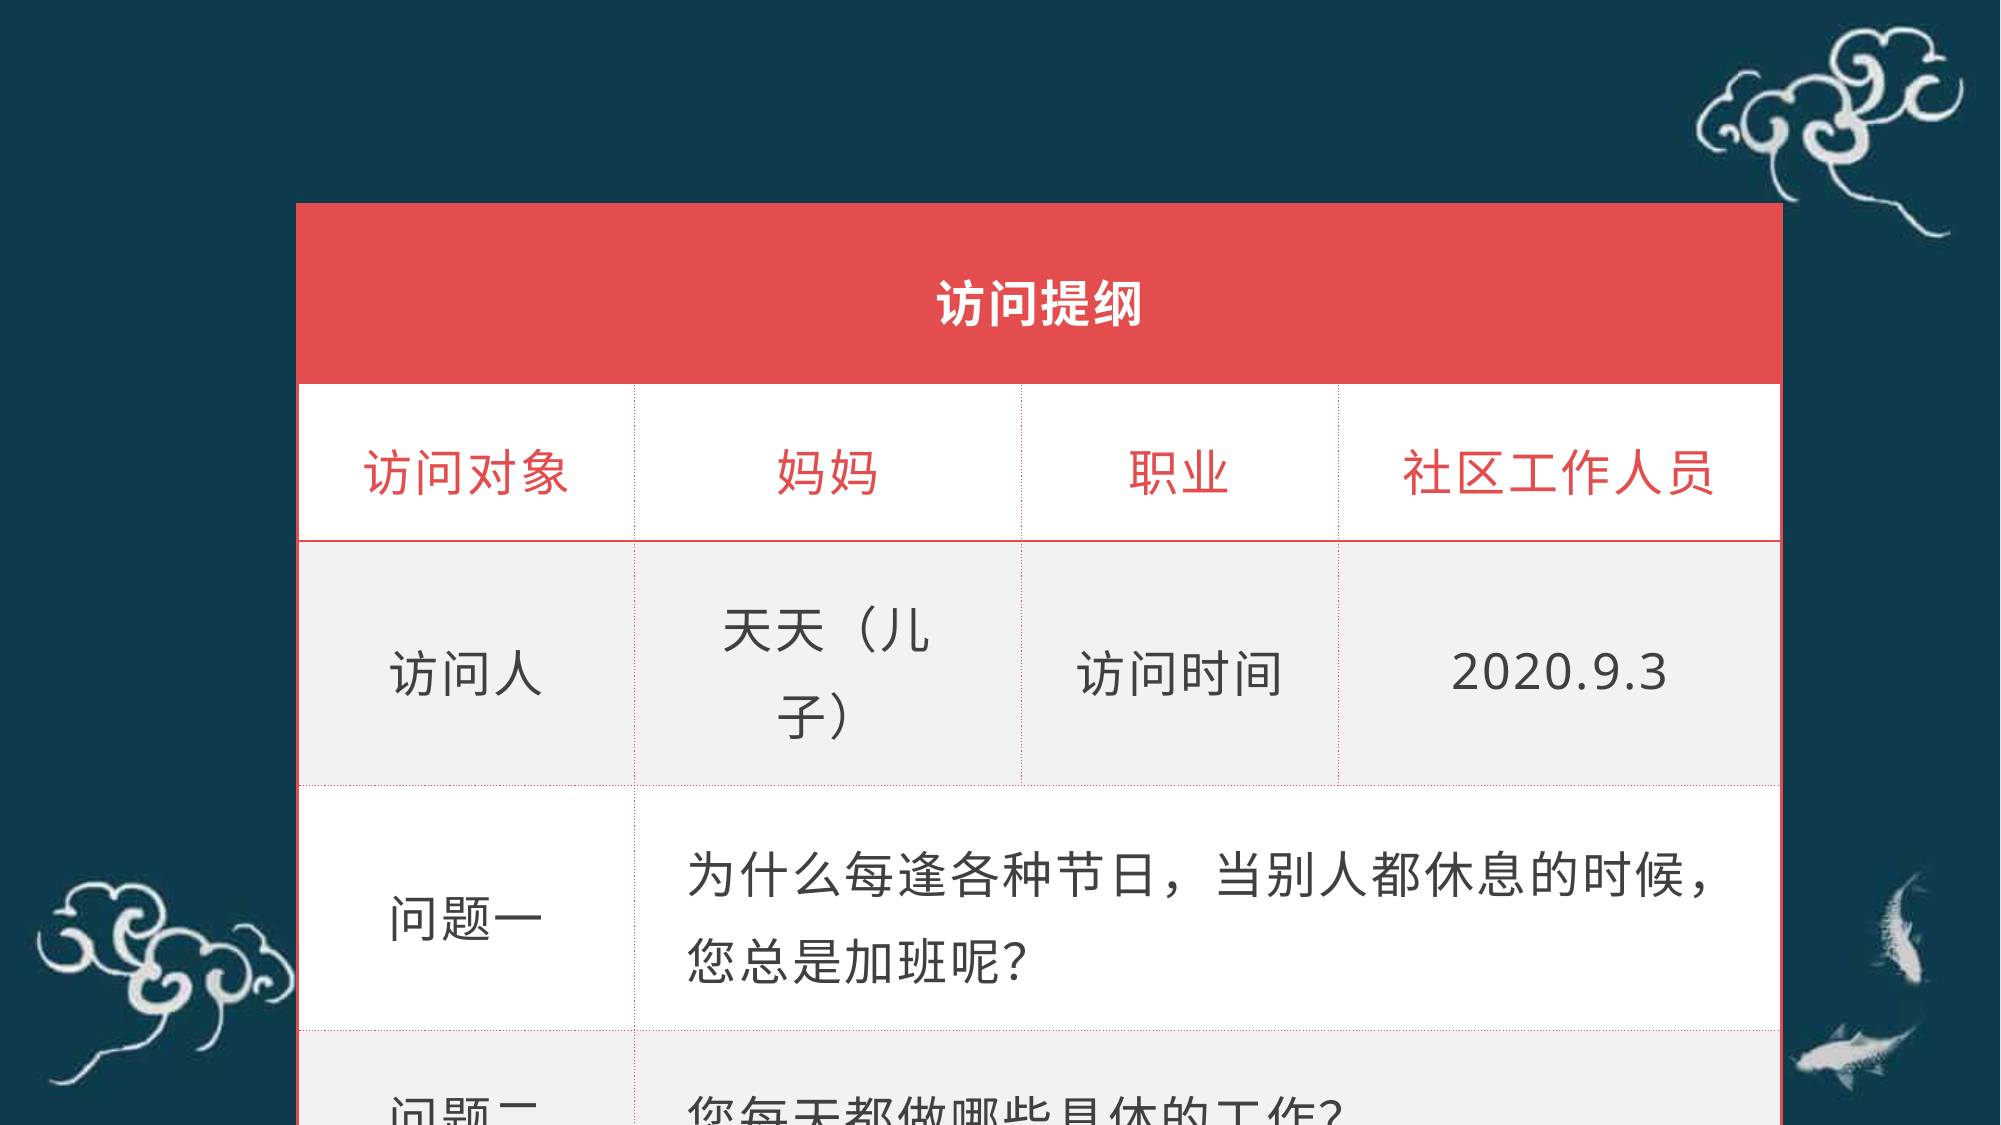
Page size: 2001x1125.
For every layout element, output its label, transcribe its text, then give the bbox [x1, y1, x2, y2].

table_cell 2020.9.3 [1338, 542, 1780, 786]
table_cell 您每天都做哪些具体的工作？ [635, 1030, 1780, 1125]
table_cell 社区工作人员 [1338, 384, 1780, 540]
table_cell 问题二 [299, 1030, 635, 1125]
table_cell 妈妈 [635, 384, 1021, 540]
table_header 访问提纲 [299, 206, 1780, 382]
table_cell 问题一 [299, 786, 635, 1030]
table_cell 天天（儿子） [635, 542, 1021, 786]
table_cell 访问对象 [299, 384, 635, 540]
table_cell 为什么每逢各种节日，当别人都休息的时候，您总是加班呢？ [635, 786, 1780, 1030]
table_cell 职业 [1021, 384, 1338, 540]
table_cell 访问时间 [1021, 542, 1338, 786]
table_cell 访问人 [299, 542, 635, 786]
picture [0, 0, 2001, 1125]
